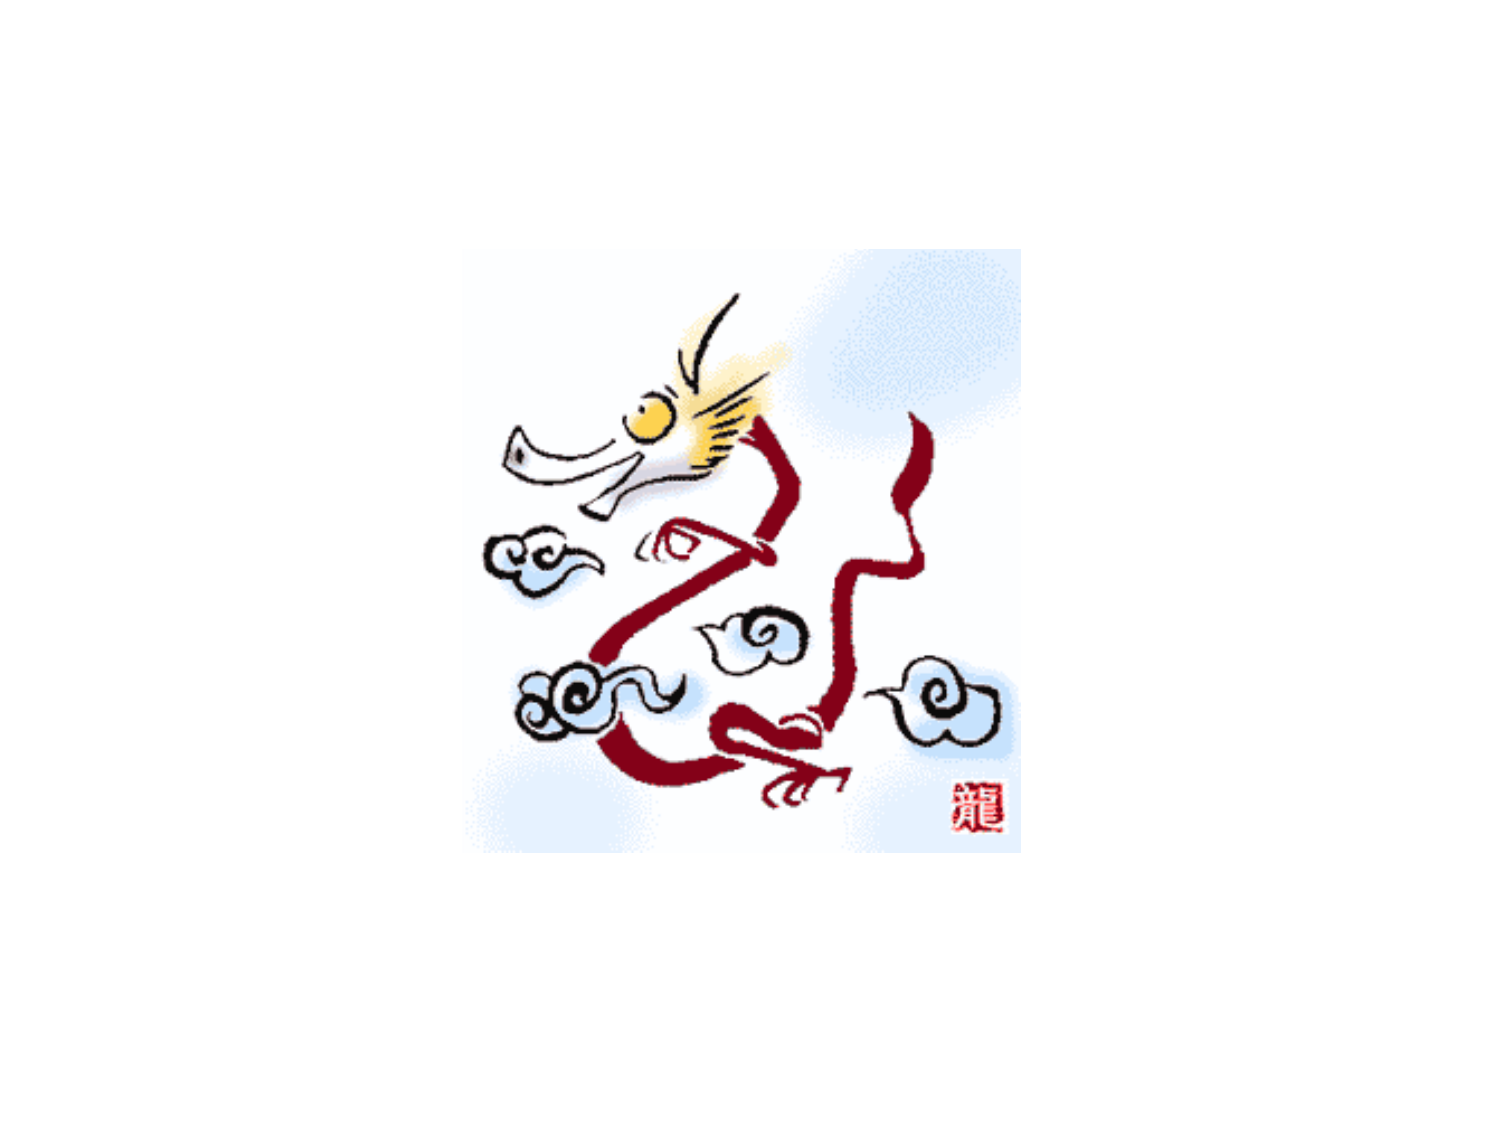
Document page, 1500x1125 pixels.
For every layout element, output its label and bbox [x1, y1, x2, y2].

picture [462, 249, 1021, 853]
